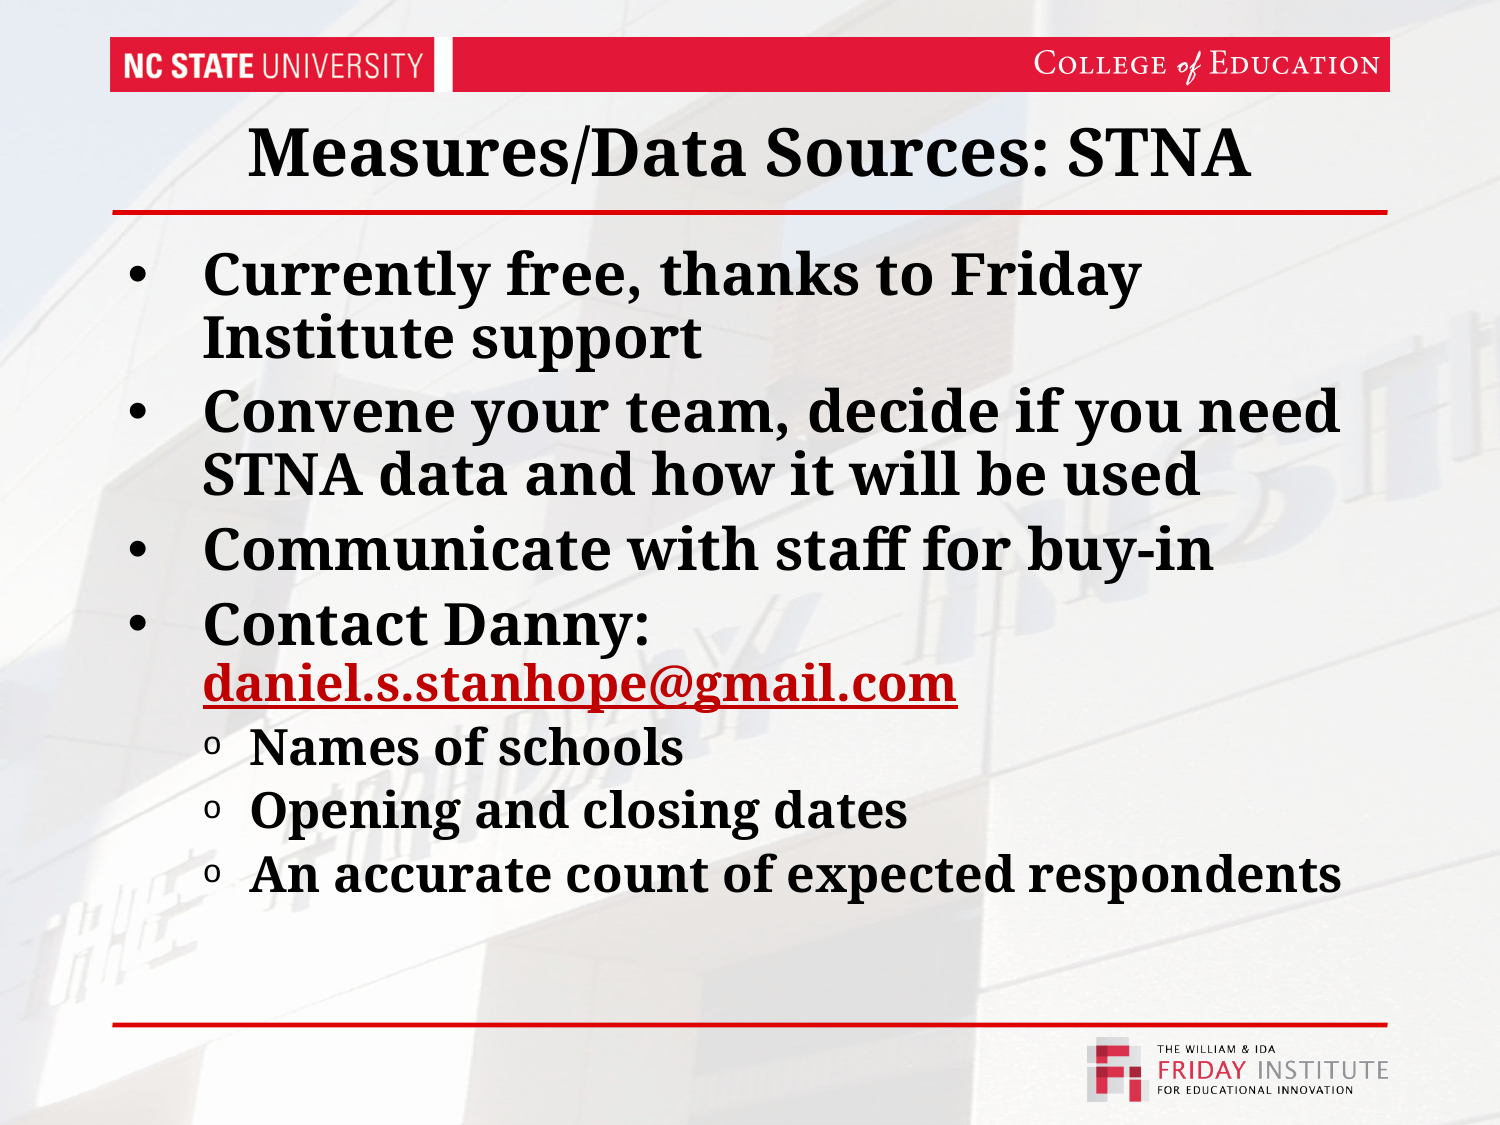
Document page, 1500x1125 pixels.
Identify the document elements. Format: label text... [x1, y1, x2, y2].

picture [1087, 1037, 1388, 1102]
list Currently free, thanks to Friday Institute support Convene your team, decide if you need STNA data and how it will be used Communicate with staff for buy-in Contact Danny: daniel.s.stanhope@gmail.com Names of schools Opening and closing dates An accurate count of expected respondents [112, 237, 1388, 1001]
title Measures/Data Sources: STNA [112, 87, 1388, 213]
picture [110, 37, 1390, 92]
